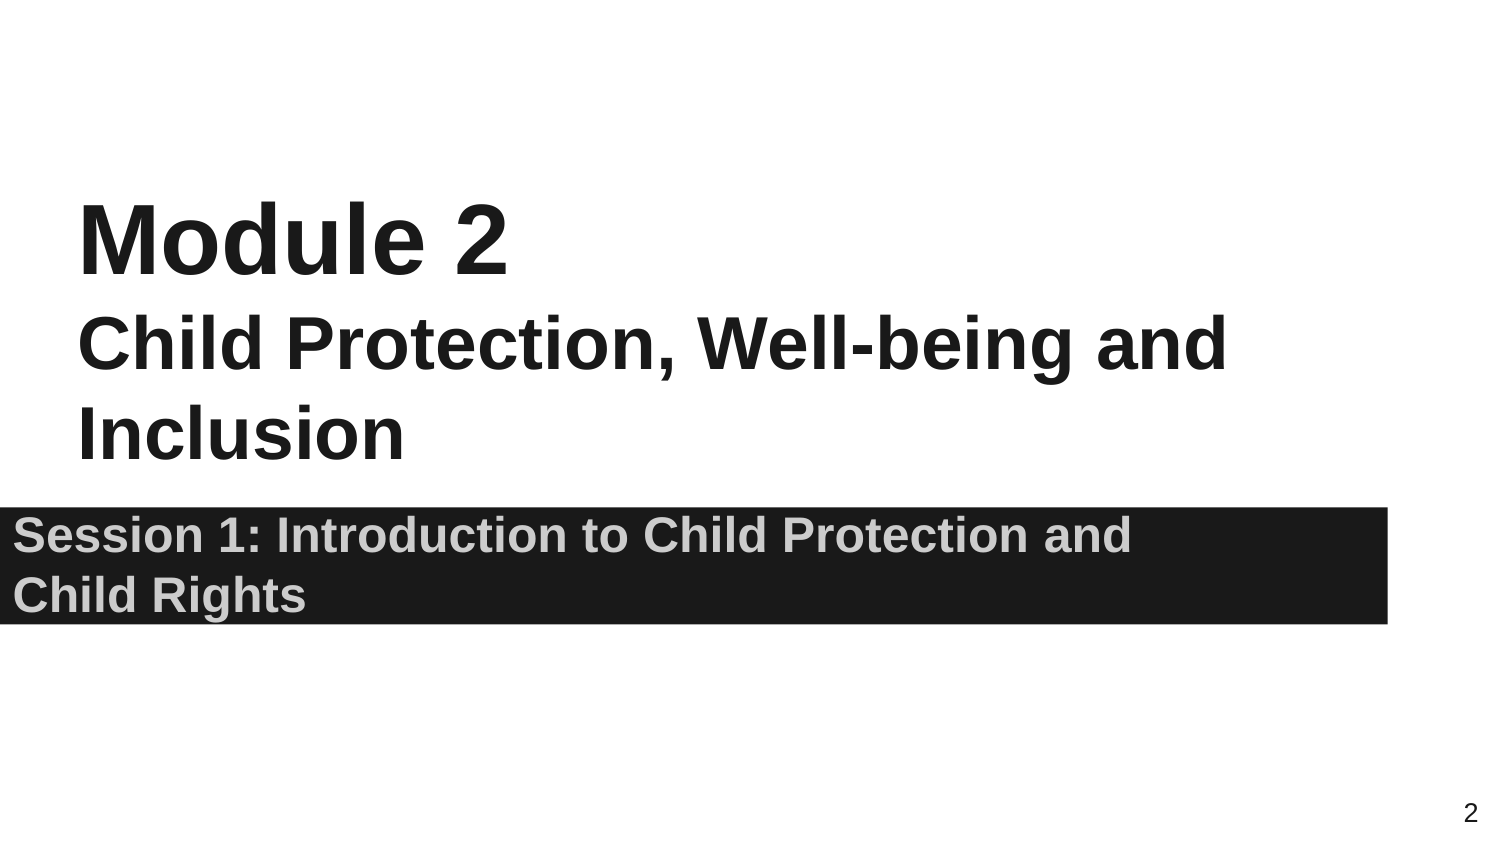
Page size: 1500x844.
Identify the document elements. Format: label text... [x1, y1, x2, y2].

subtitle Session 1: Introduction to Child Protection and Child Rights [0, 503, 1404, 621]
title Module 2 Child Protection, Well-being and Inclusion [62, 213, 1338, 490]
slide_number 2 [1403, 779, 1494, 844]
